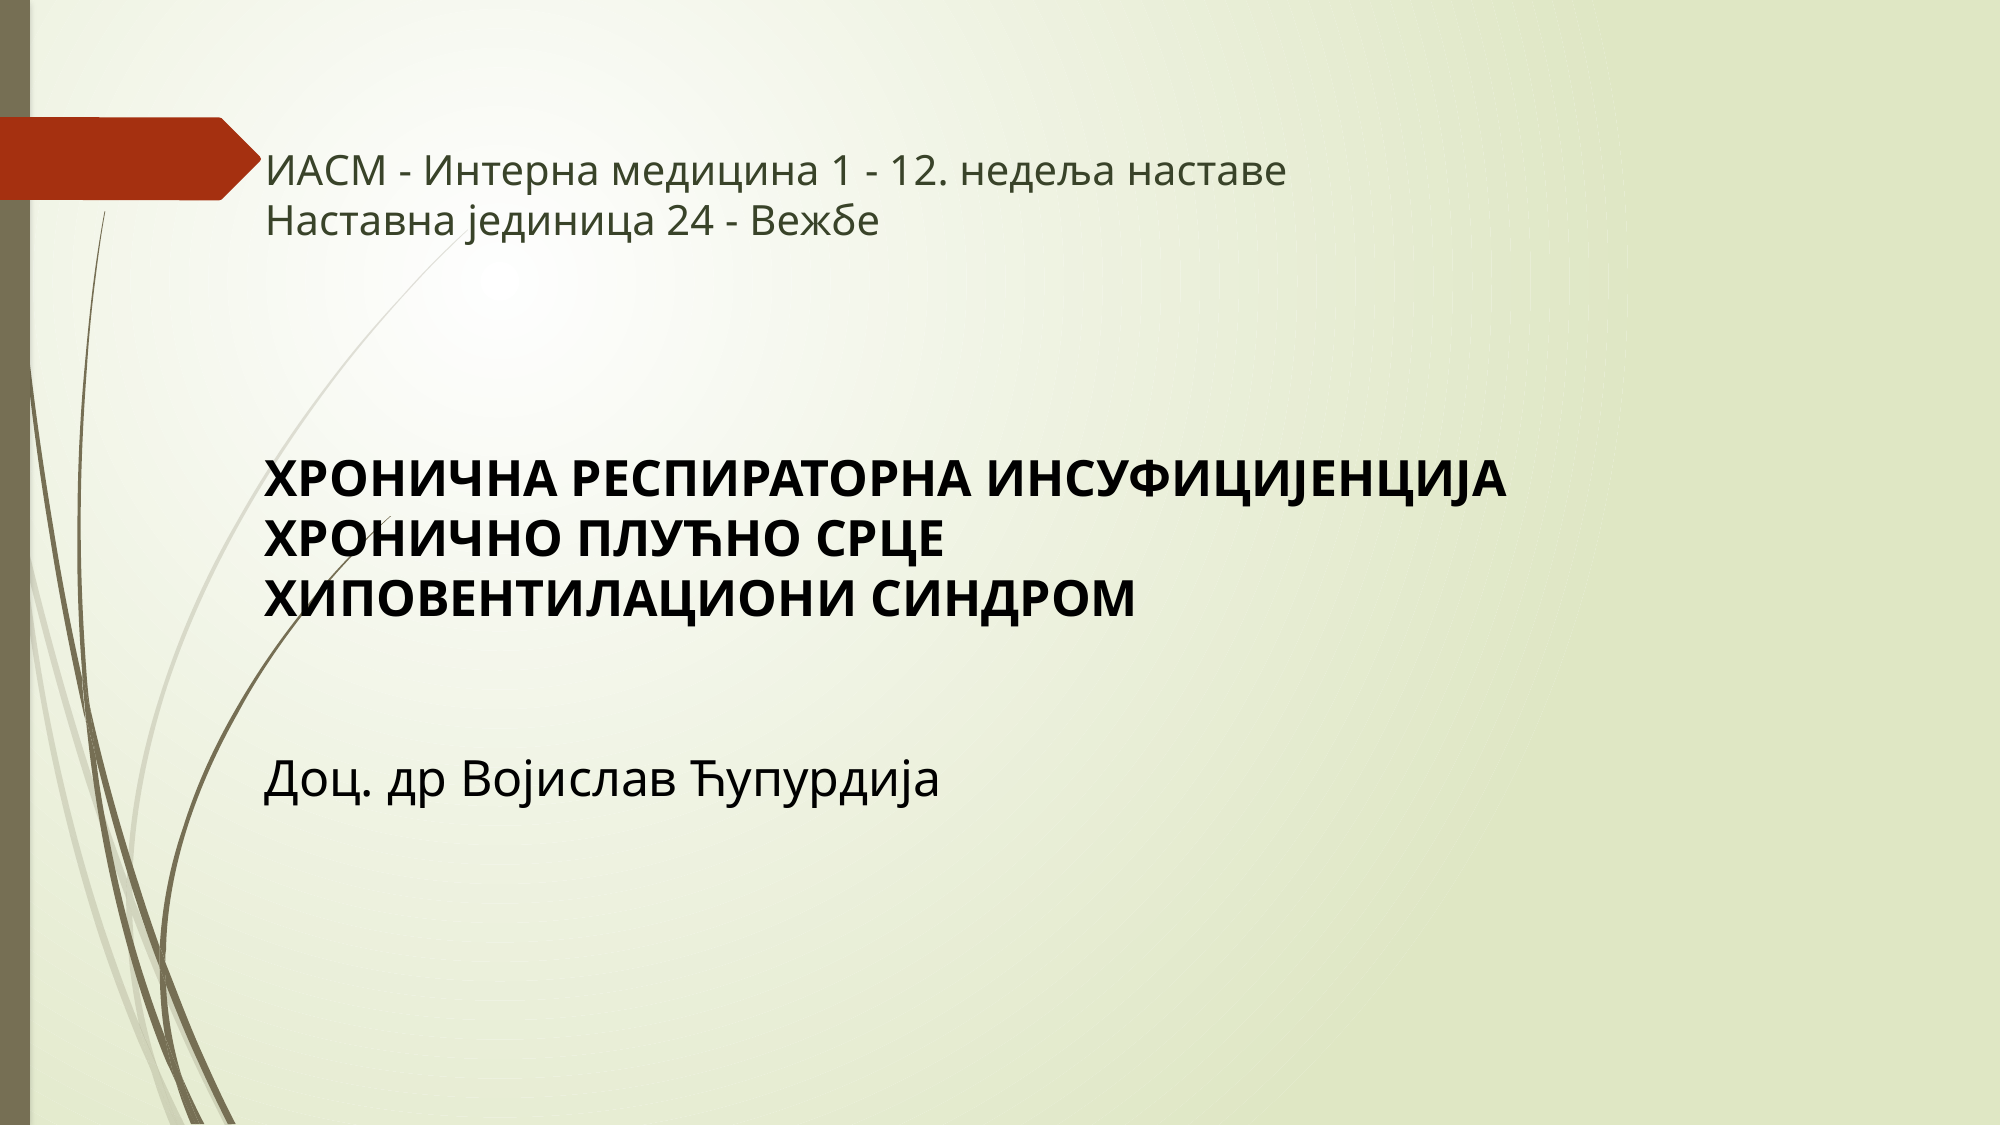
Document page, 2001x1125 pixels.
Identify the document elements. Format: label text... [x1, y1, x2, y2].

text_box ИАСМ - Интерна медицина 1 - 12. недеља наставе Наставна јединица 24 - Вежбе ХРОНИЧНА РЕСПИРАТОРНА ИНСУФИЦИЈЕНЦИЈА ХРОНИЧНО ПЛУЋНО СРЦЕ ХИПОВЕНТИЛАЦИОНИ СИНДРОМ Доц. др Војислав Ћупурдија [249, 136, 1708, 934]
